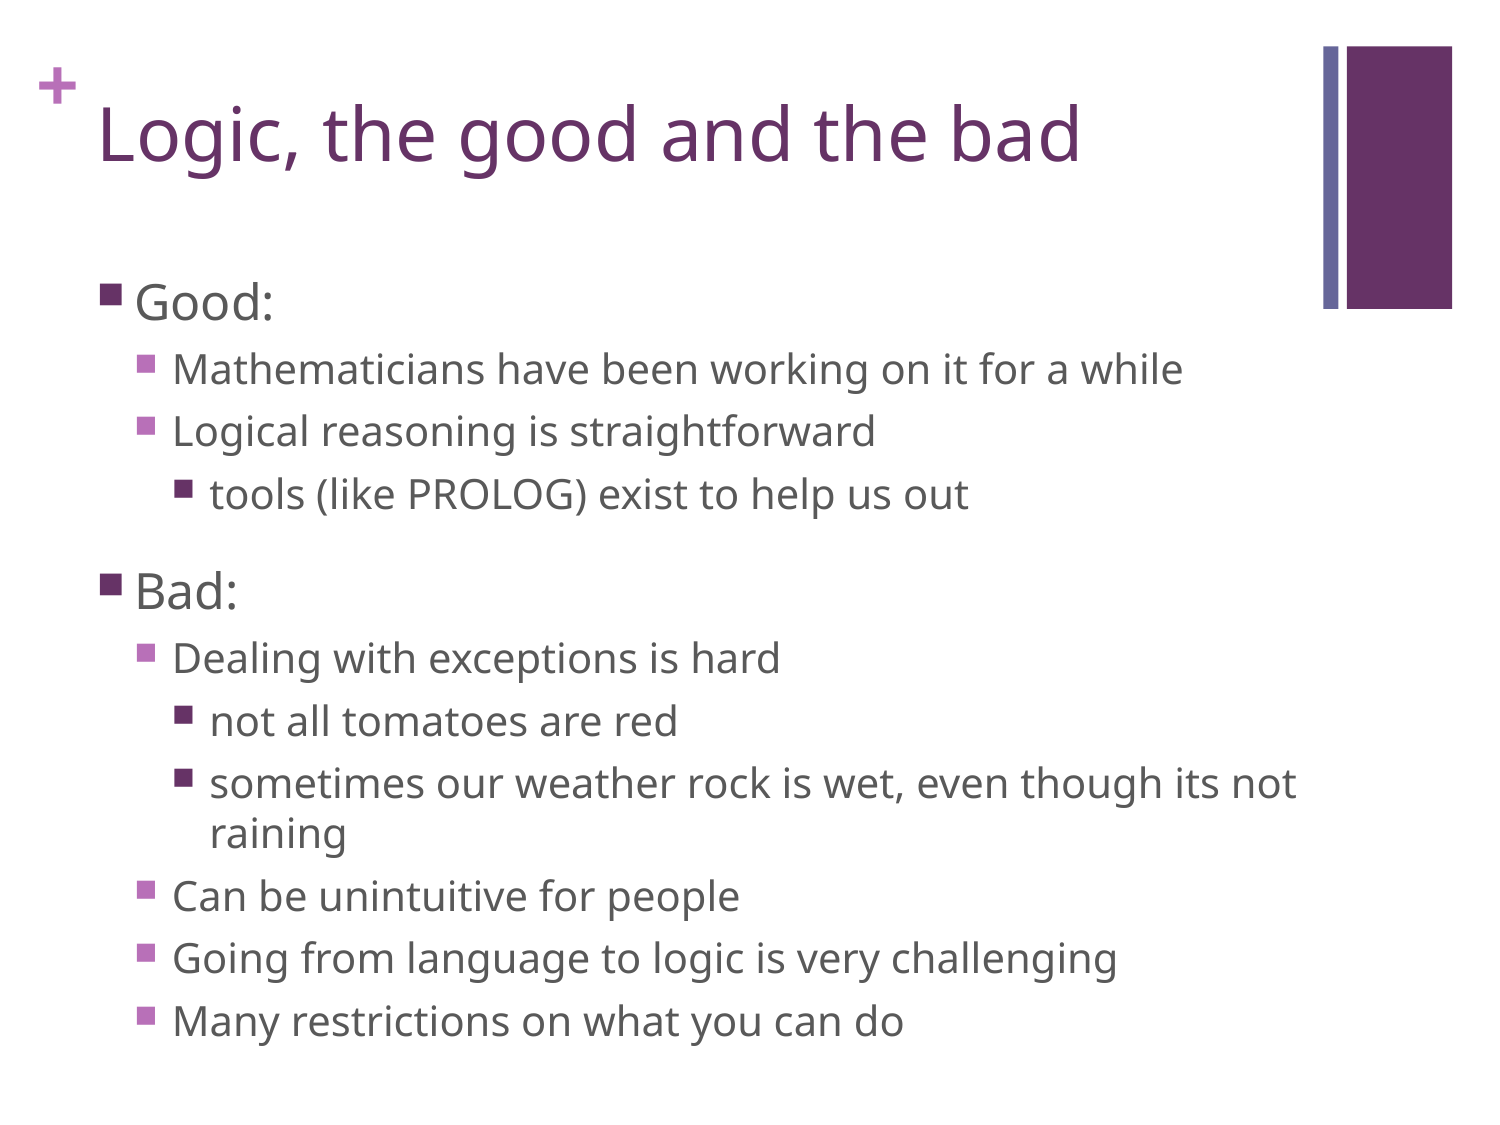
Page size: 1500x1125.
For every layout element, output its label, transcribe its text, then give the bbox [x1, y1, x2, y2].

title Logic, the good and the bad [81, 79, 1322, 262]
list Good: Mathematicians have been working on it for a while Logical reasoning is straightforward tools (like PROLOG) exist to help us out Bad: Dealing with exceptions is hard not all tomatoes are red sometimes our weather rock is wet, even though its not raining Can be unintuitive for people Going from language to logic is very challenging Many restrictions on what you can do [81, 262, 1322, 1005]
